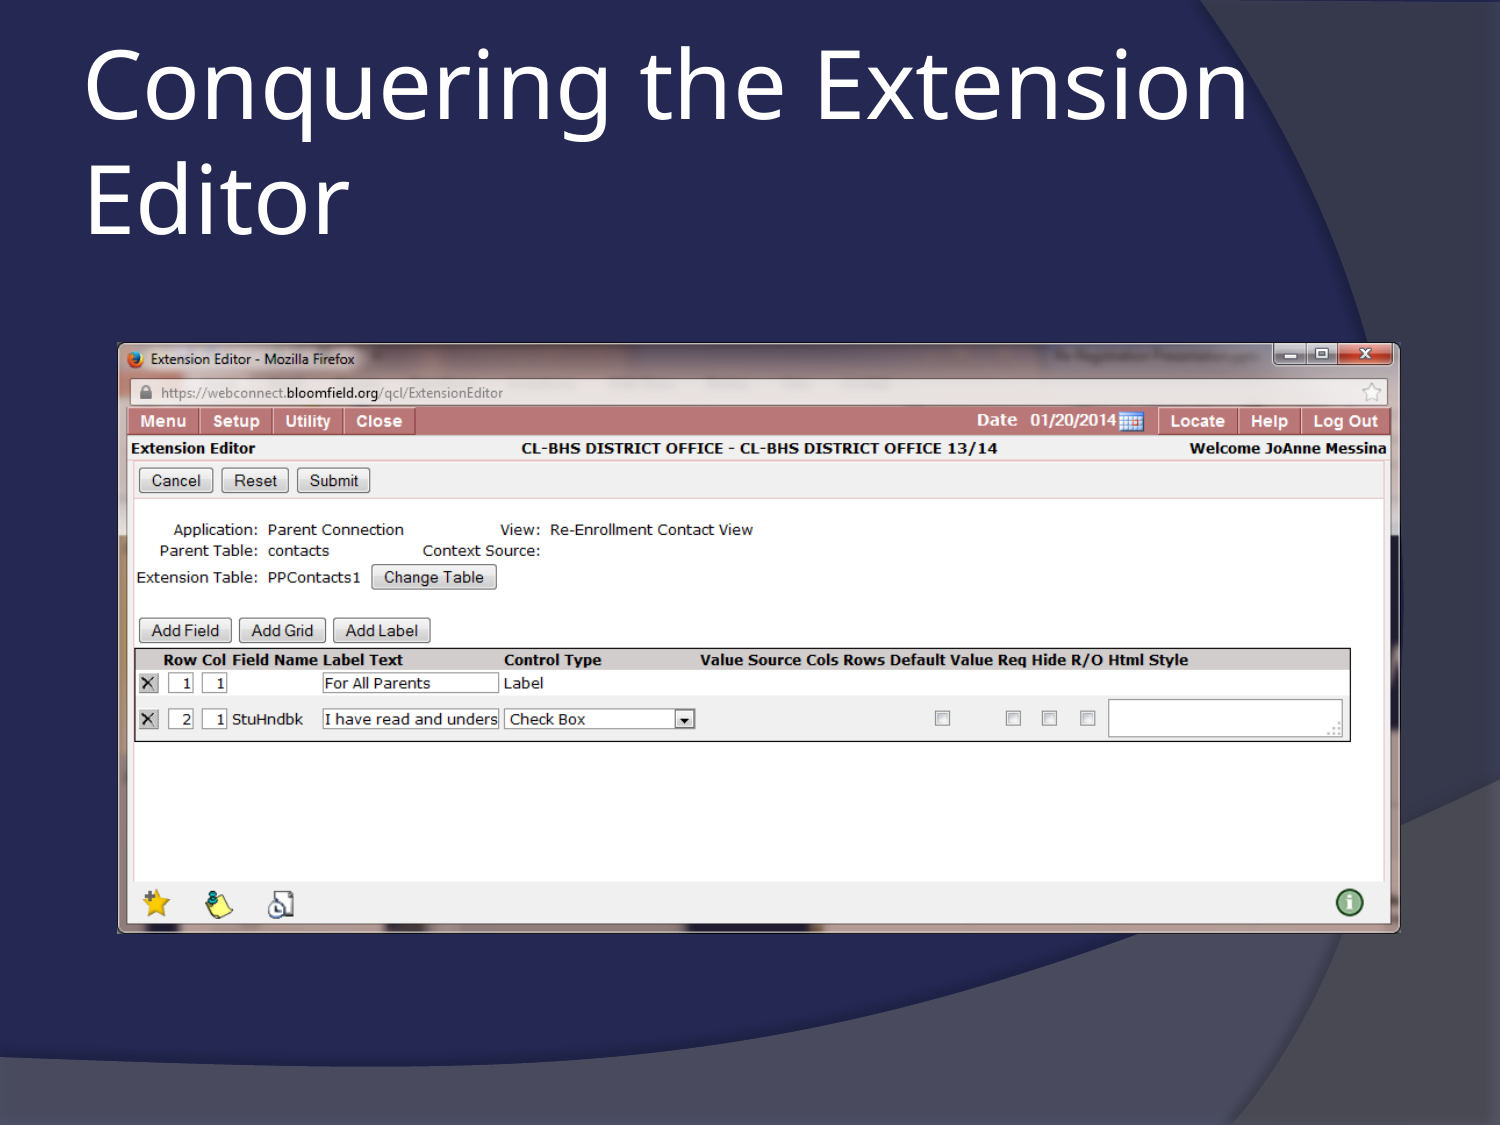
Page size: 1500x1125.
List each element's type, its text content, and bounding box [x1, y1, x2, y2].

title Conquering the Extension Editor [75, 45, 1390, 233]
picture [117, 342, 1401, 934]
